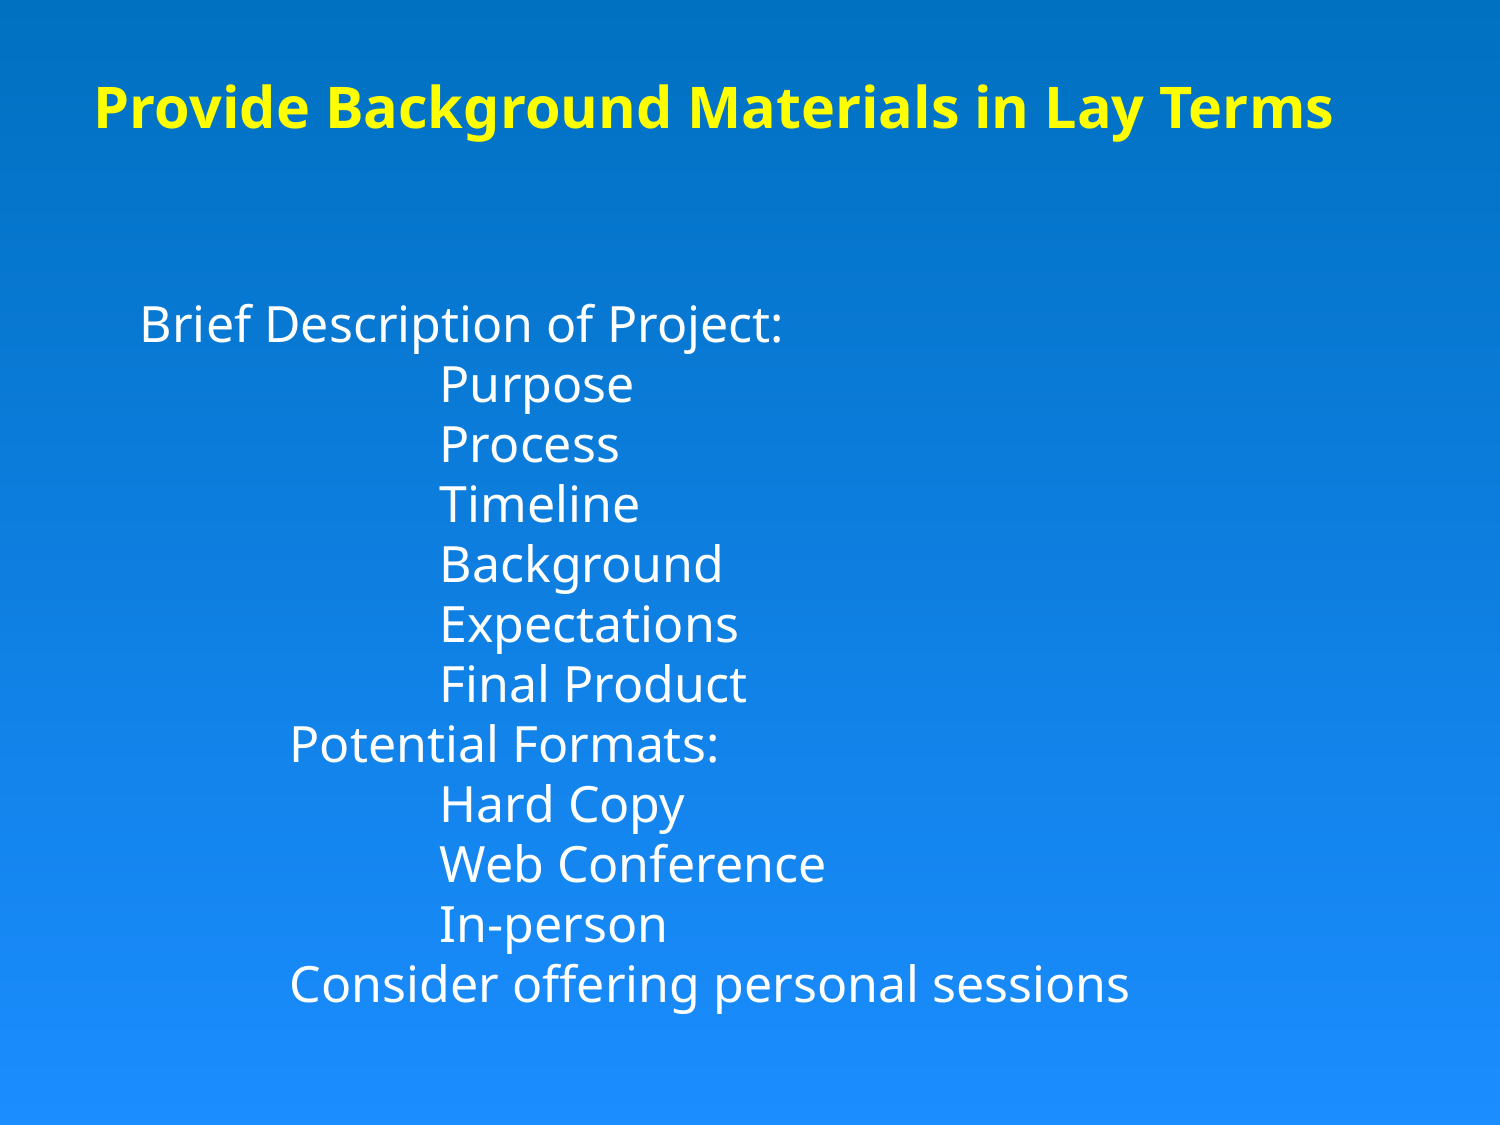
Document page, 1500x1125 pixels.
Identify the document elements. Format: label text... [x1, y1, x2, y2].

text_box Brief Description of Project: Purpose Process Timeline Background Expectations Final Product Potential Formats: Hard Copy Web Conference In-person Consider offering personal sessions [125, 224, 1375, 1020]
title Provide Background Materials in Lay Terms [78, 63, 1422, 176]
